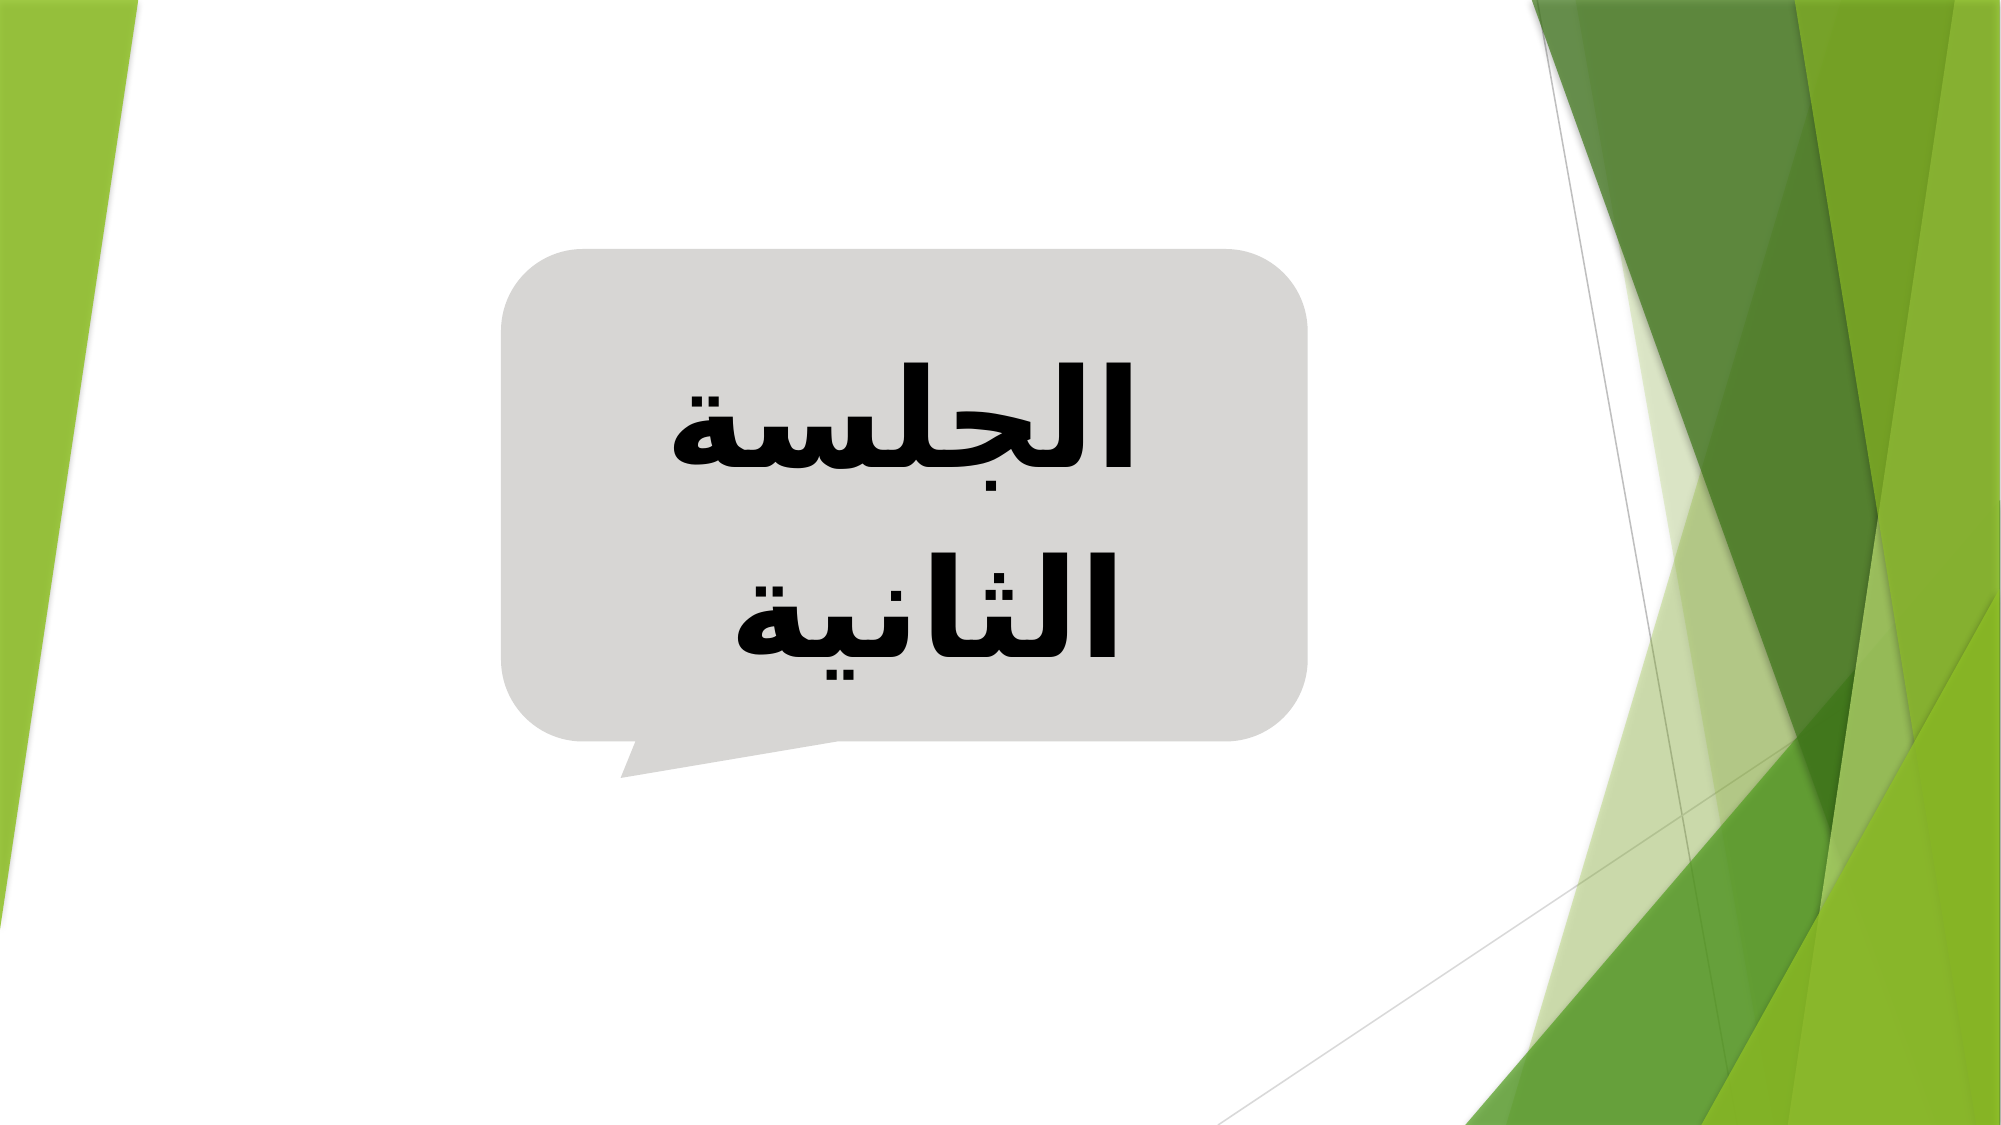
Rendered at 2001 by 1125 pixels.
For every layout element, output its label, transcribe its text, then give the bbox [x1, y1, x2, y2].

text_box الجلسة الثانية [499, 247, 1310, 780]
